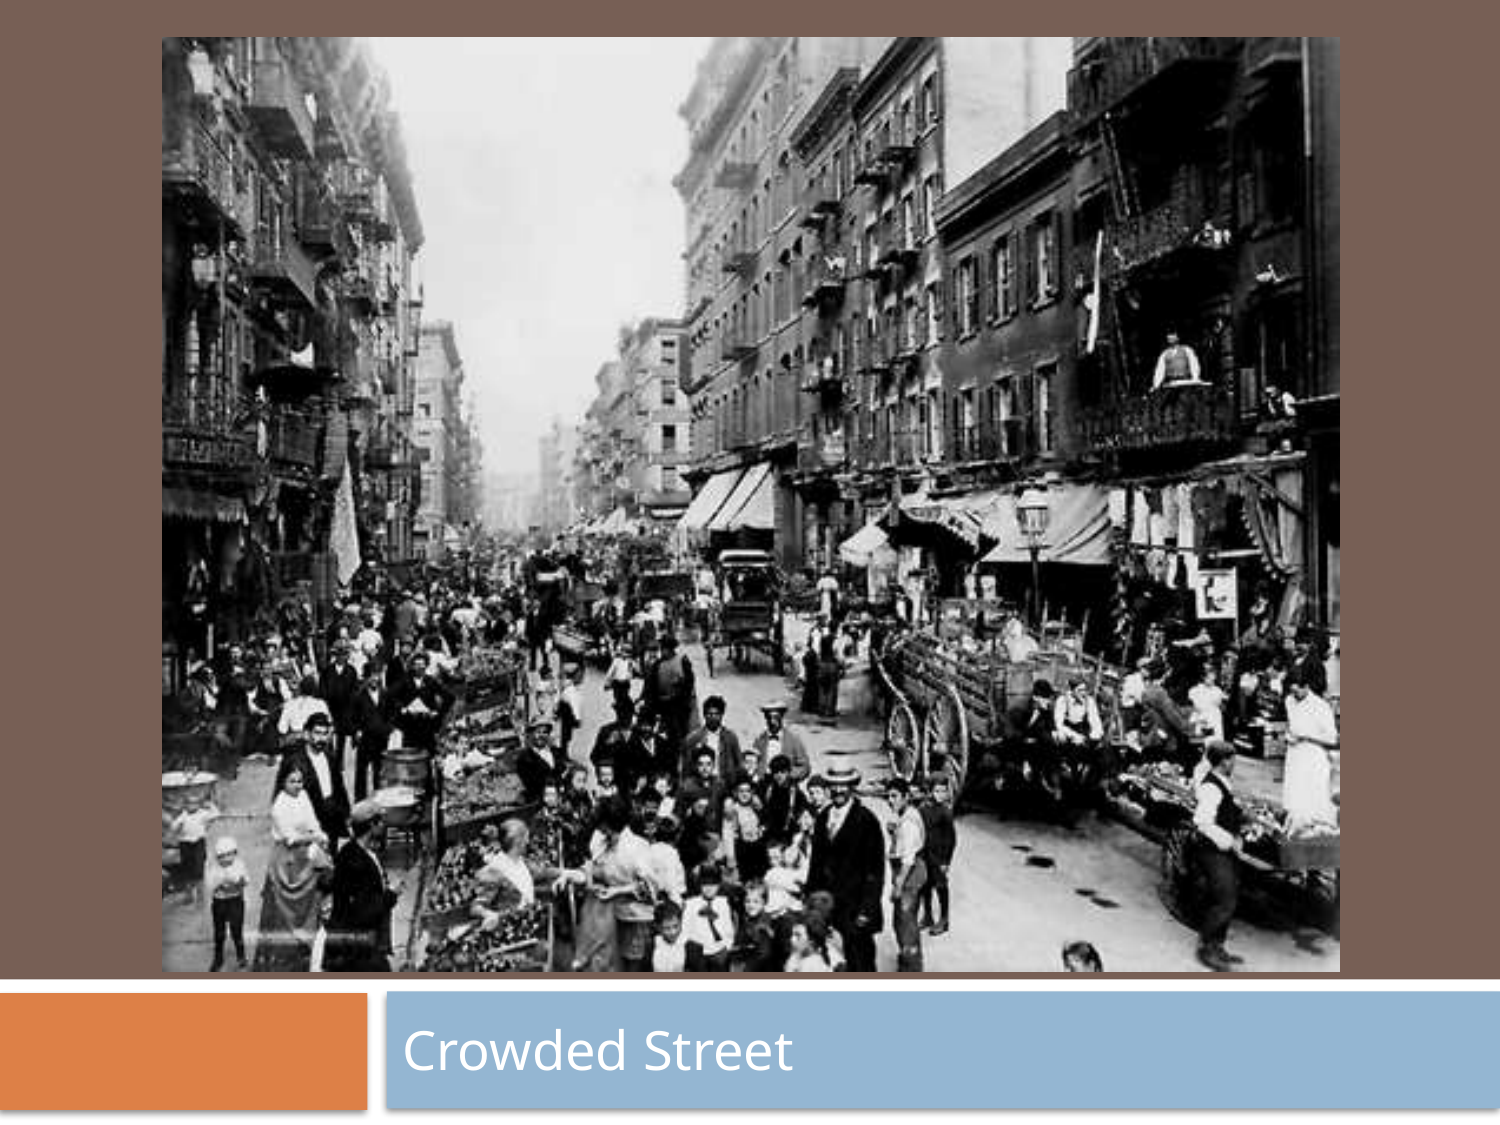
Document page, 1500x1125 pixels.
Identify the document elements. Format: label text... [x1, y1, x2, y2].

subtitle Crowded Street [387, 992, 1488, 1105]
picture [162, 37, 1340, 973]
